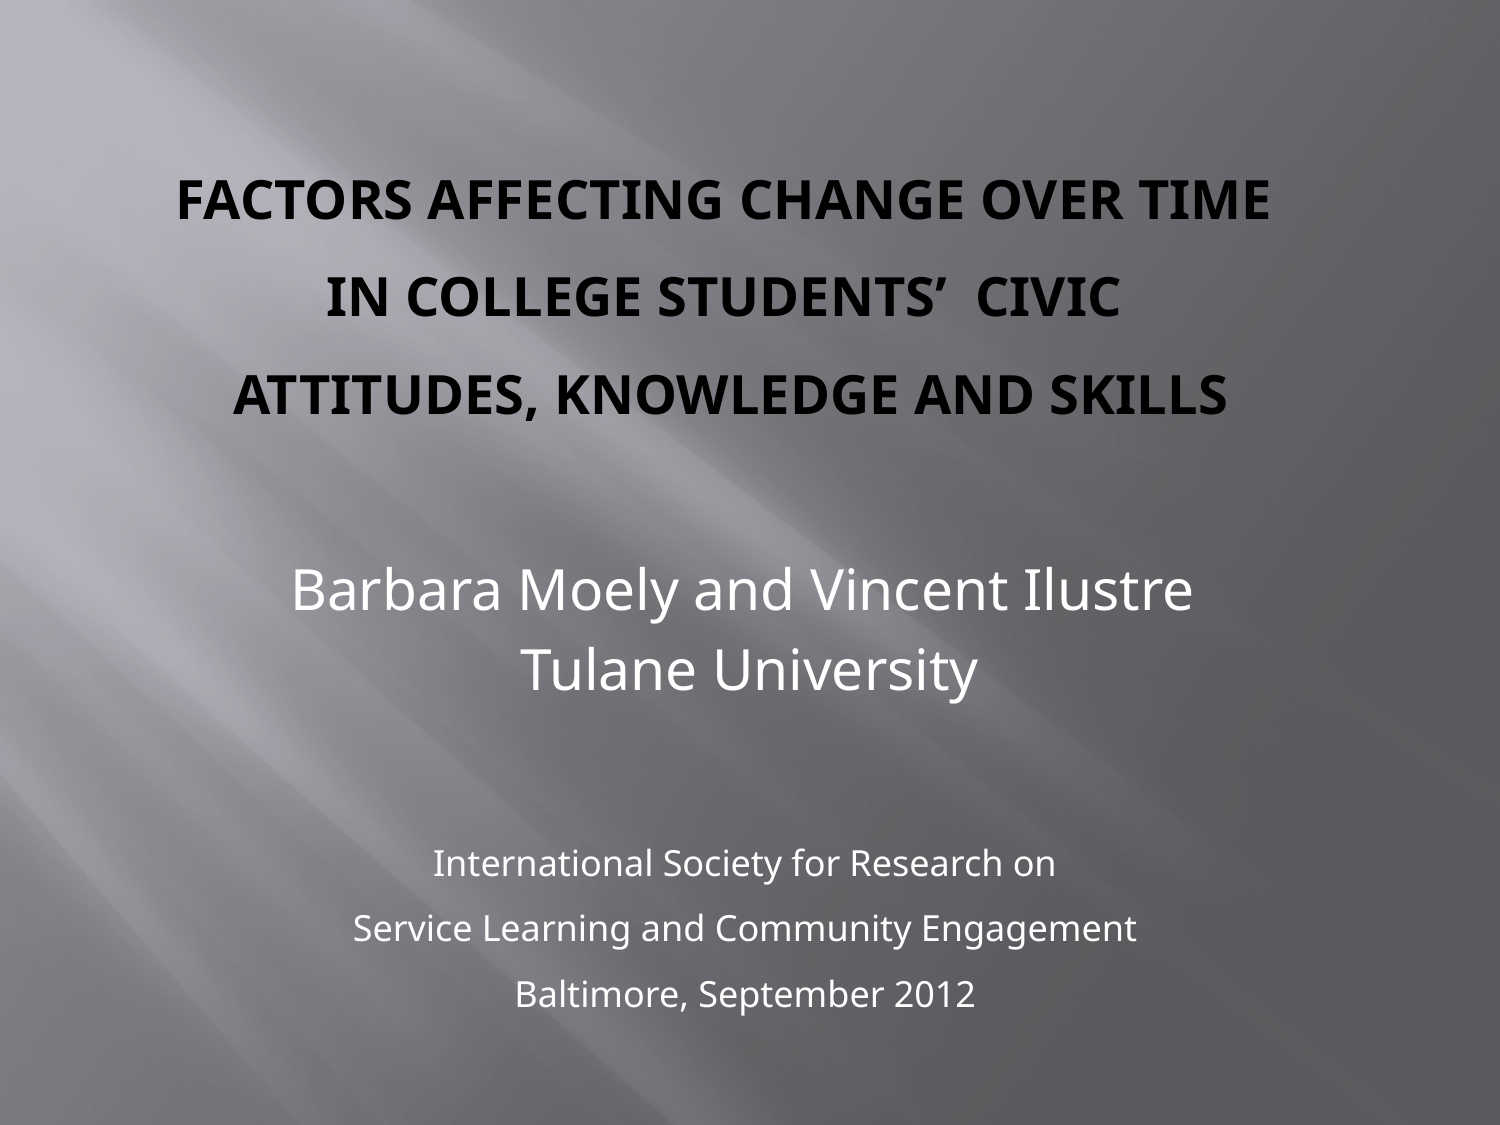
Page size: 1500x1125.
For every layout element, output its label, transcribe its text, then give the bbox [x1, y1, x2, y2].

title Factors Affecting Change over Time in College Students’ Civic Attitudes, Knowledge and Skills [50, 112, 1413, 425]
subtitle Barbara Moely and Vincent Ilustre Tulane University International Society for Research on Service Learning and Community Engagement Baltimore, September 2012 [225, 546, 1275, 1025]
